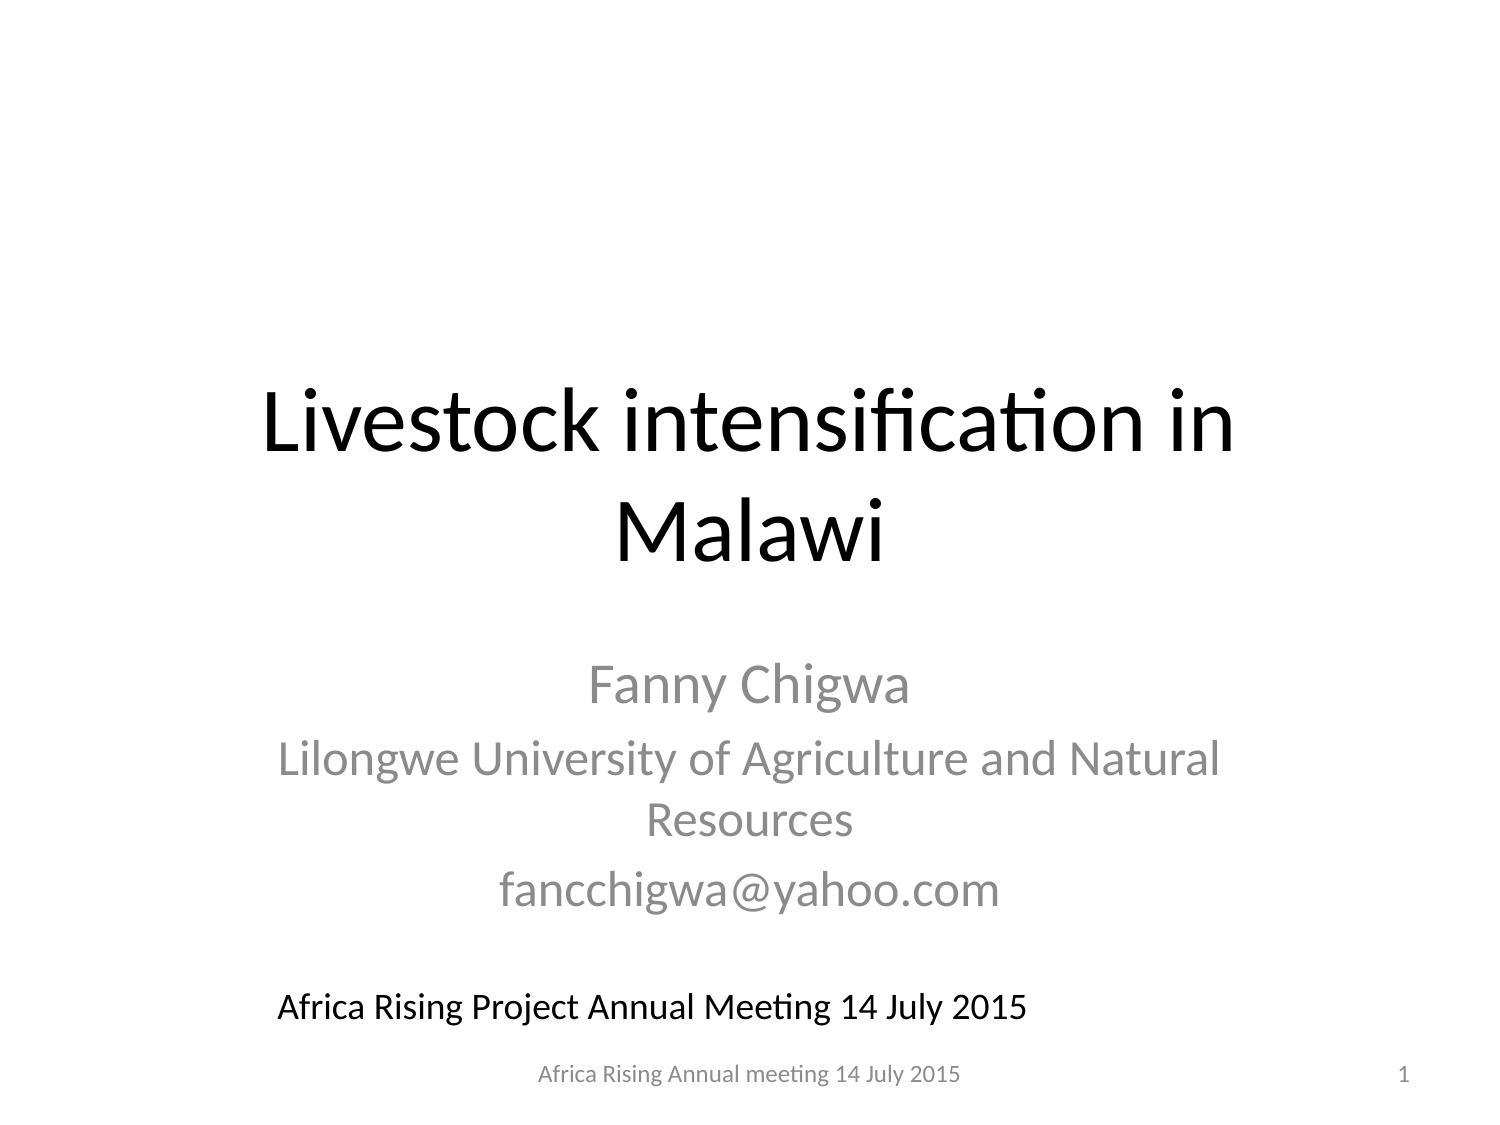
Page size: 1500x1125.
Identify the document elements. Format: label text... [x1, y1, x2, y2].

subtitle Fanny Chigwa Lilongwe University of Agriculture and Natural Resources fancchigwa@yahoo.com [225, 637, 1275, 925]
footer Africa Rising Annual meeting 14 July 2015 [512, 1042, 988, 1103]
slide_number 1 [1074, 1042, 1425, 1103]
text_box Africa Rising Project Annual Meeting 14 July 2015 [262, 974, 1350, 1035]
title Livestock intensification in Malawi [112, 349, 1388, 591]
